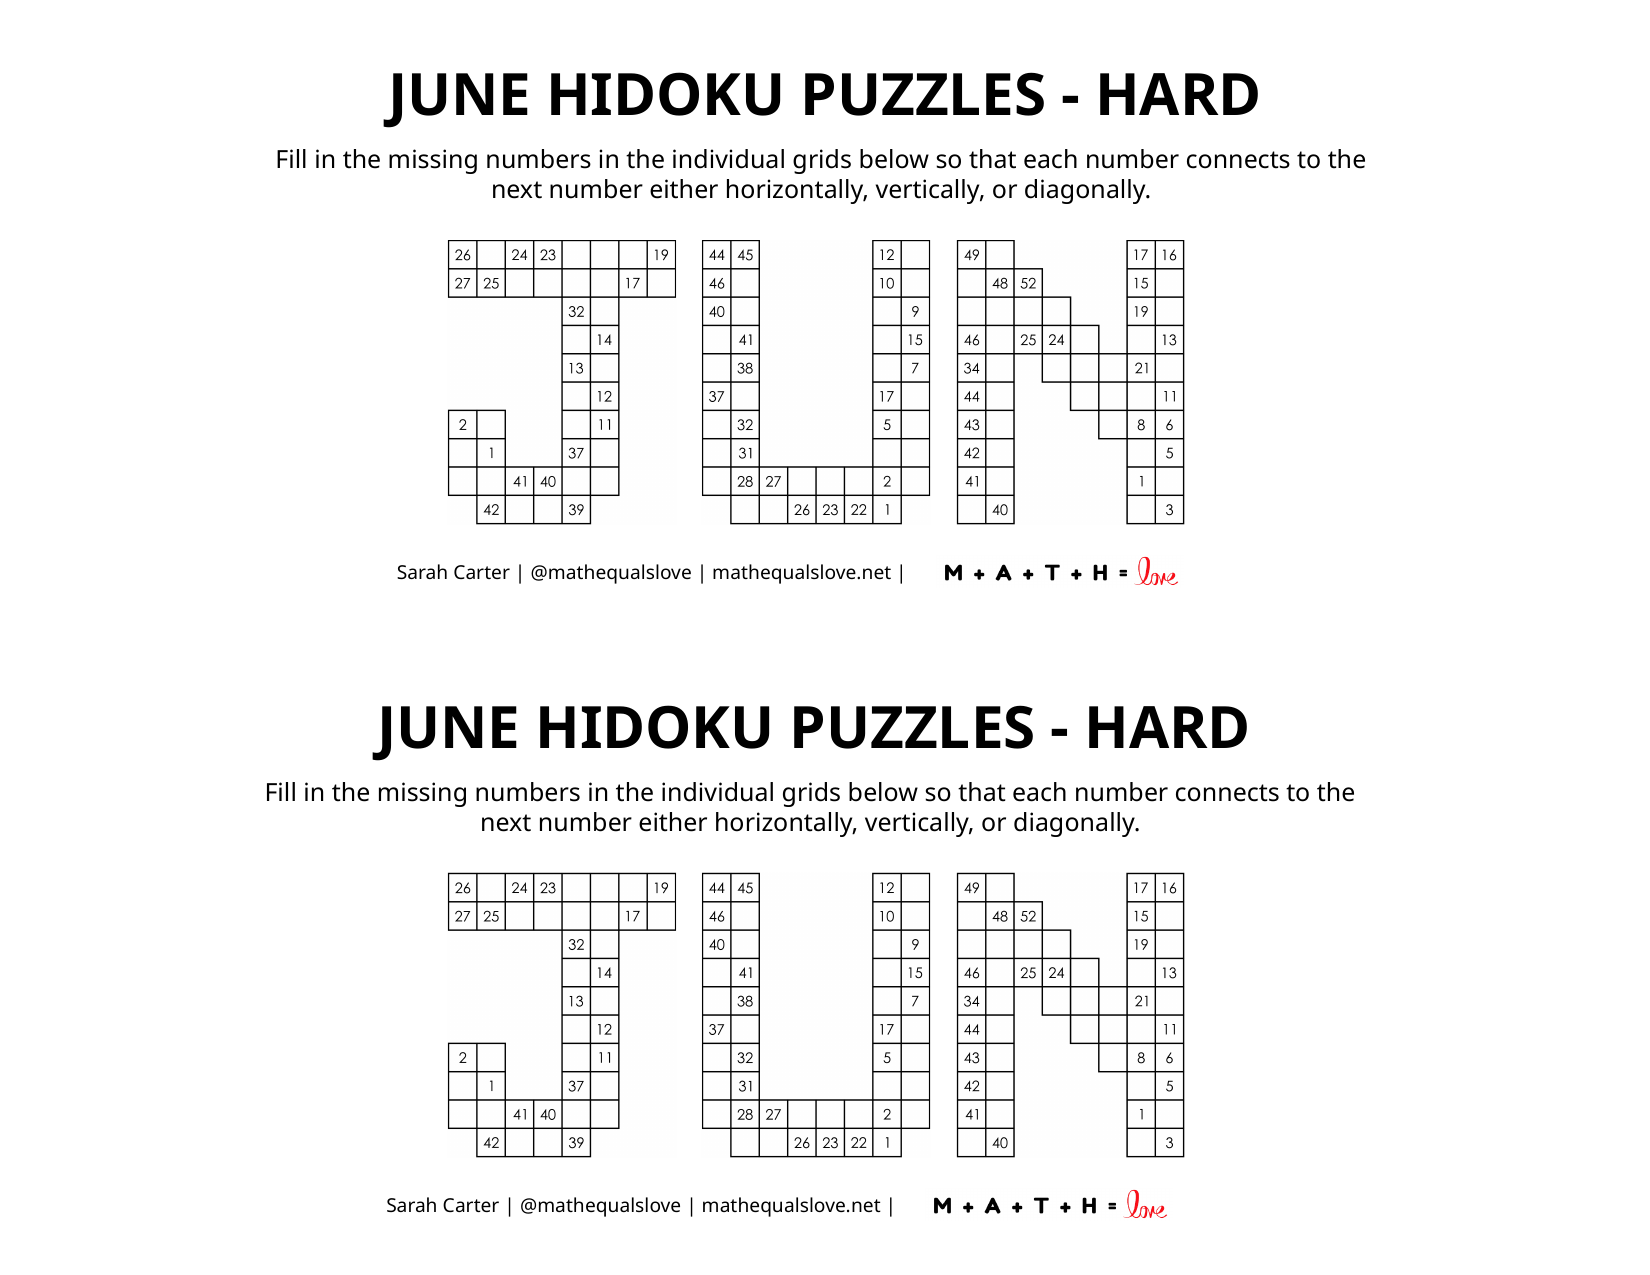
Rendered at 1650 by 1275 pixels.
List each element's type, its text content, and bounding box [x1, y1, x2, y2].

picture [924, 1187, 1173, 1222]
picture [701, 872, 931, 1159]
picture [447, 239, 677, 526]
text_box Sarah Carter | @mathequalslove | mathequalslove.net | [371, 1186, 1206, 1225]
text_box Fill in the missing numbers in the individual grids below so that each number connects to the next number either horizontally, vertically, or diagonally. [0, 135, 1650, 211]
picture [447, 872, 677, 1159]
picture [955, 872, 1186, 1159]
text_box Fill in the missing numbers in the individual grids below so that each number connects to the next number either horizontally, vertically, or diagonally. [0, 768, 1640, 844]
picture [935, 554, 1184, 589]
picture [955, 239, 1186, 526]
picture [701, 239, 931, 526]
text_box JUNE HIDOKU PUZZLES - HARD [66, 683, 1563, 768]
text_box Sarah Carter | @mathequalslove | mathequalslove.net | [382, 553, 1217, 592]
text_box JUNE HIDOKU PUZZLES - HARD [76, 50, 1574, 135]
